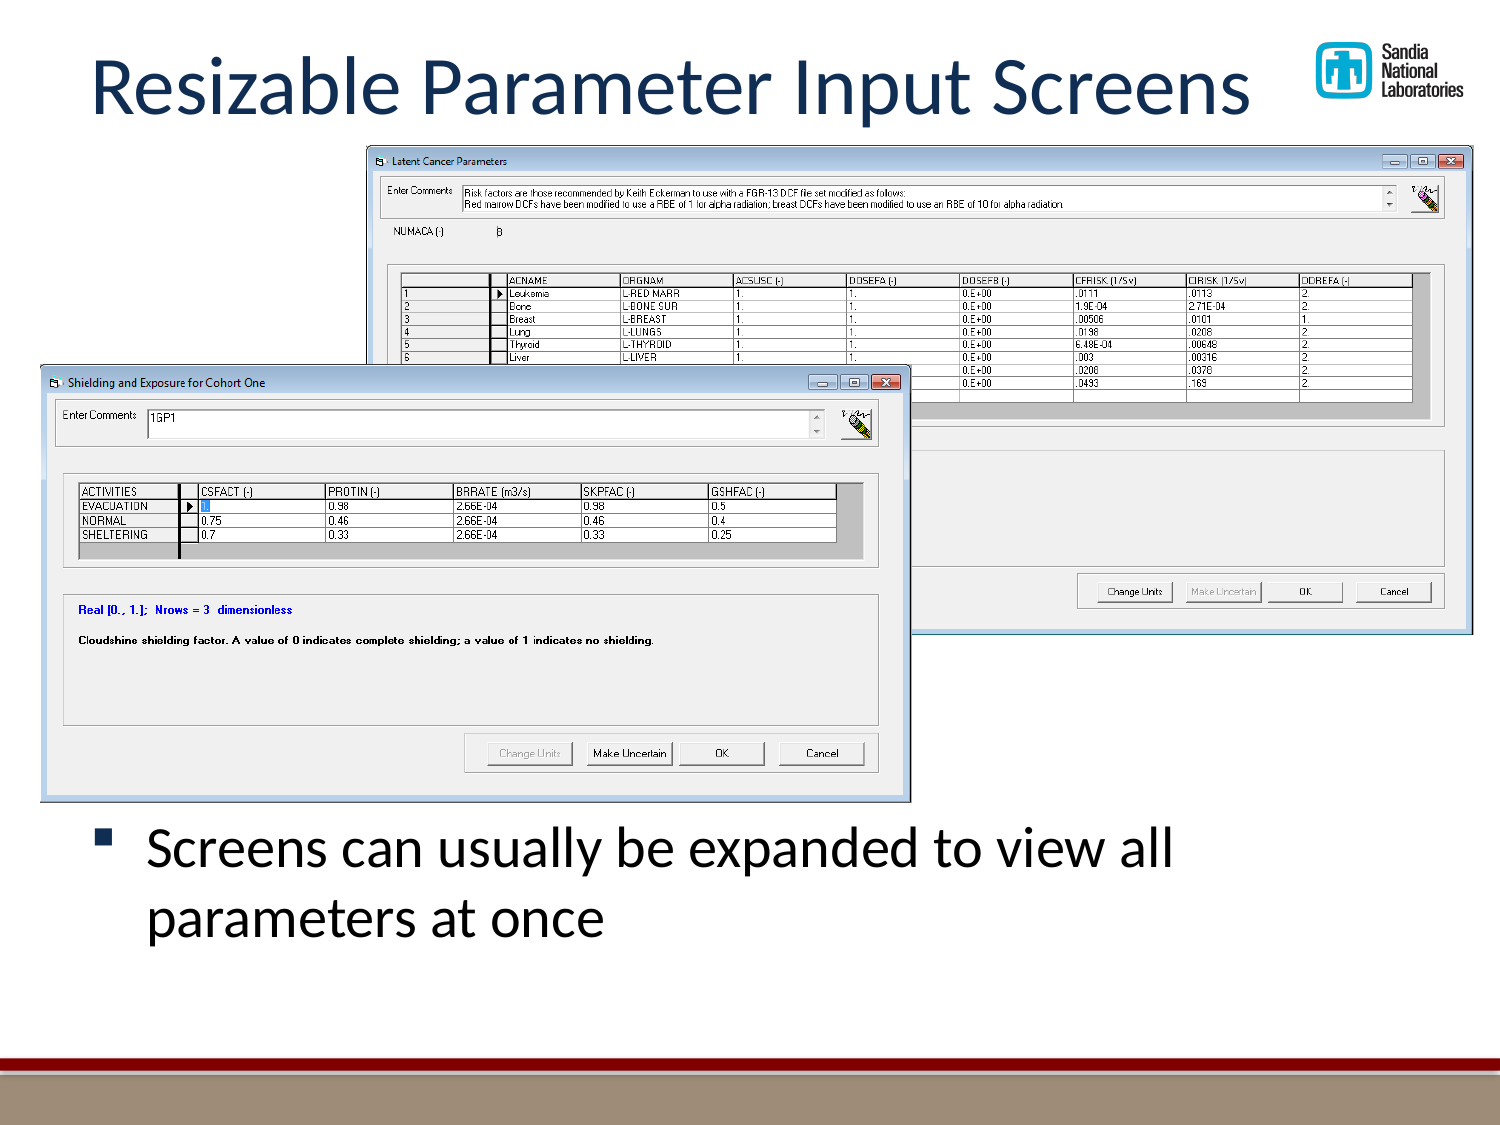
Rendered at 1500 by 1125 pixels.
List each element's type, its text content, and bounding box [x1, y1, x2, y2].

list Screens can usually be expanded to view all parameters at once [74, 801, 1370, 1006]
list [39, 363, 912, 804]
picture [1426, 37, 1467, 105]
footer [512, 1069, 988, 1117]
title Resizable Parameter Input Screens [74, 0, 1426, 163]
picture [366, 145, 1475, 635]
